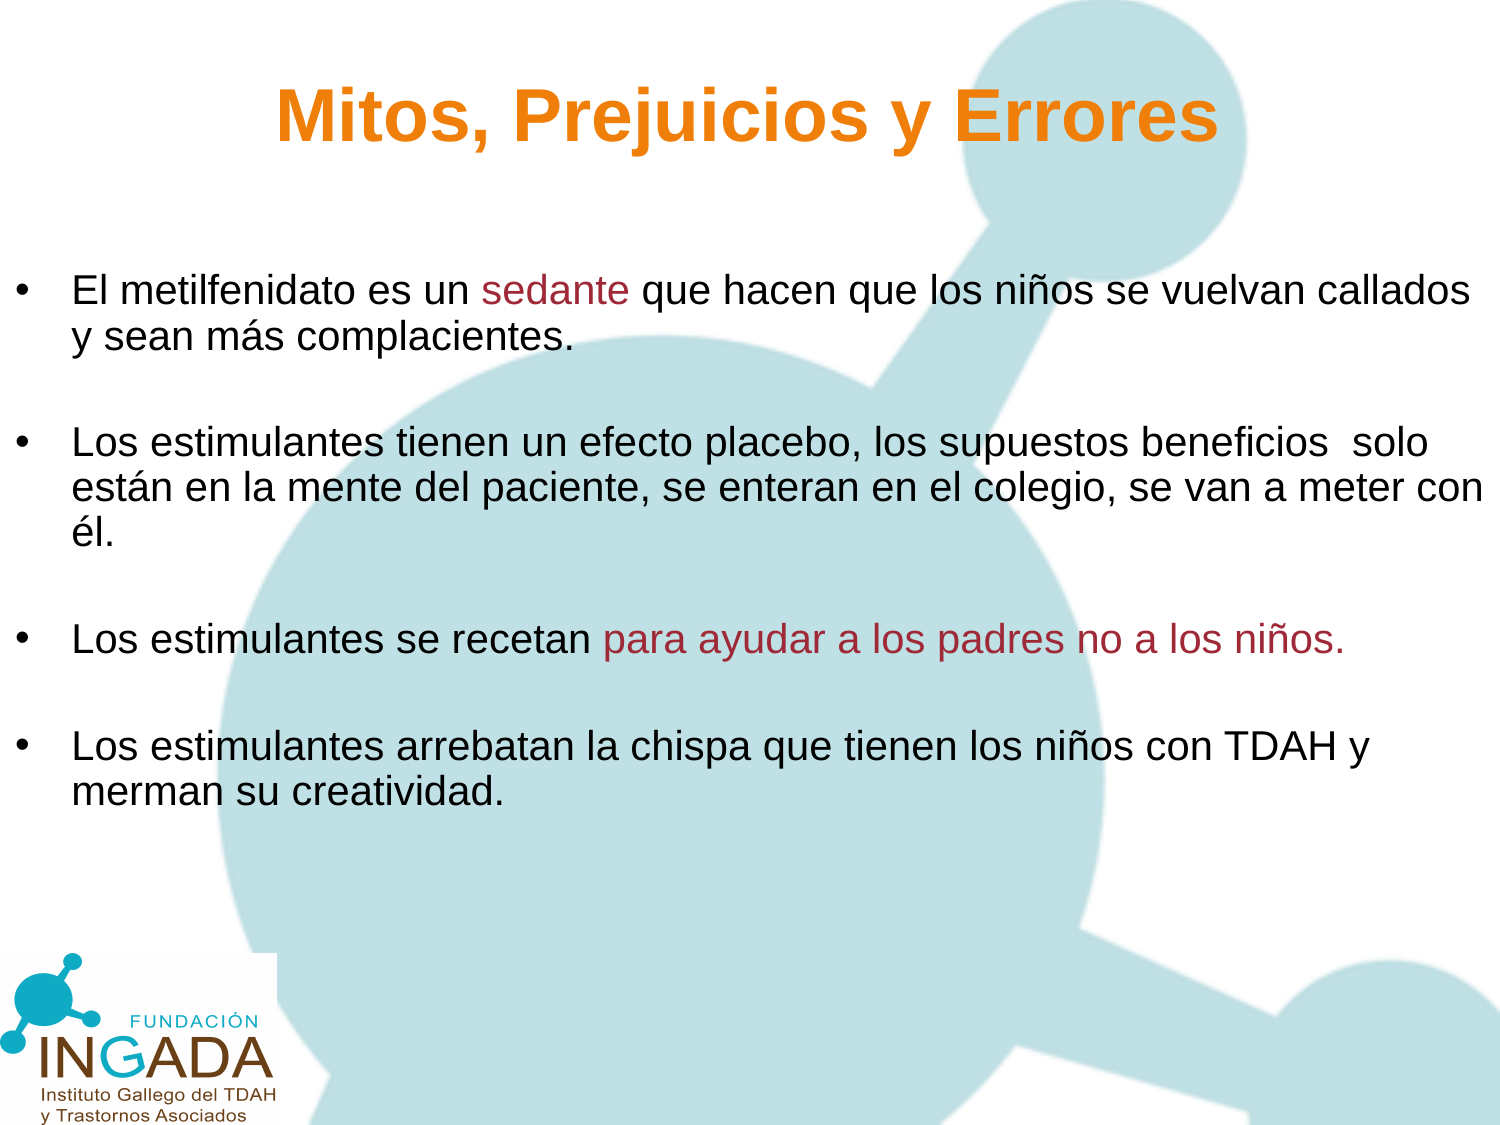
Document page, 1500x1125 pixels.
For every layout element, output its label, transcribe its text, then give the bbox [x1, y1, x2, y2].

list El metilfenidato es un sedante que hacen que los niños se vuelvan callados y sean más complacientes. Los estimulantes tienen un efecto placebo, los supuestos beneficios solo están en la mente del paciente, se enteran en el colegio, se van a meter con él. Los estimulantes se recetan para ayudar a los padres no a los niños. Los estimulantes arrebatan la chispa que tienen los niños con TDAH y merman su creatividad. [0, 261, 1500, 982]
picture [0, 982, 277, 1125]
title Mitos, Prejuicios y Errores [0, 30, 1499, 192]
